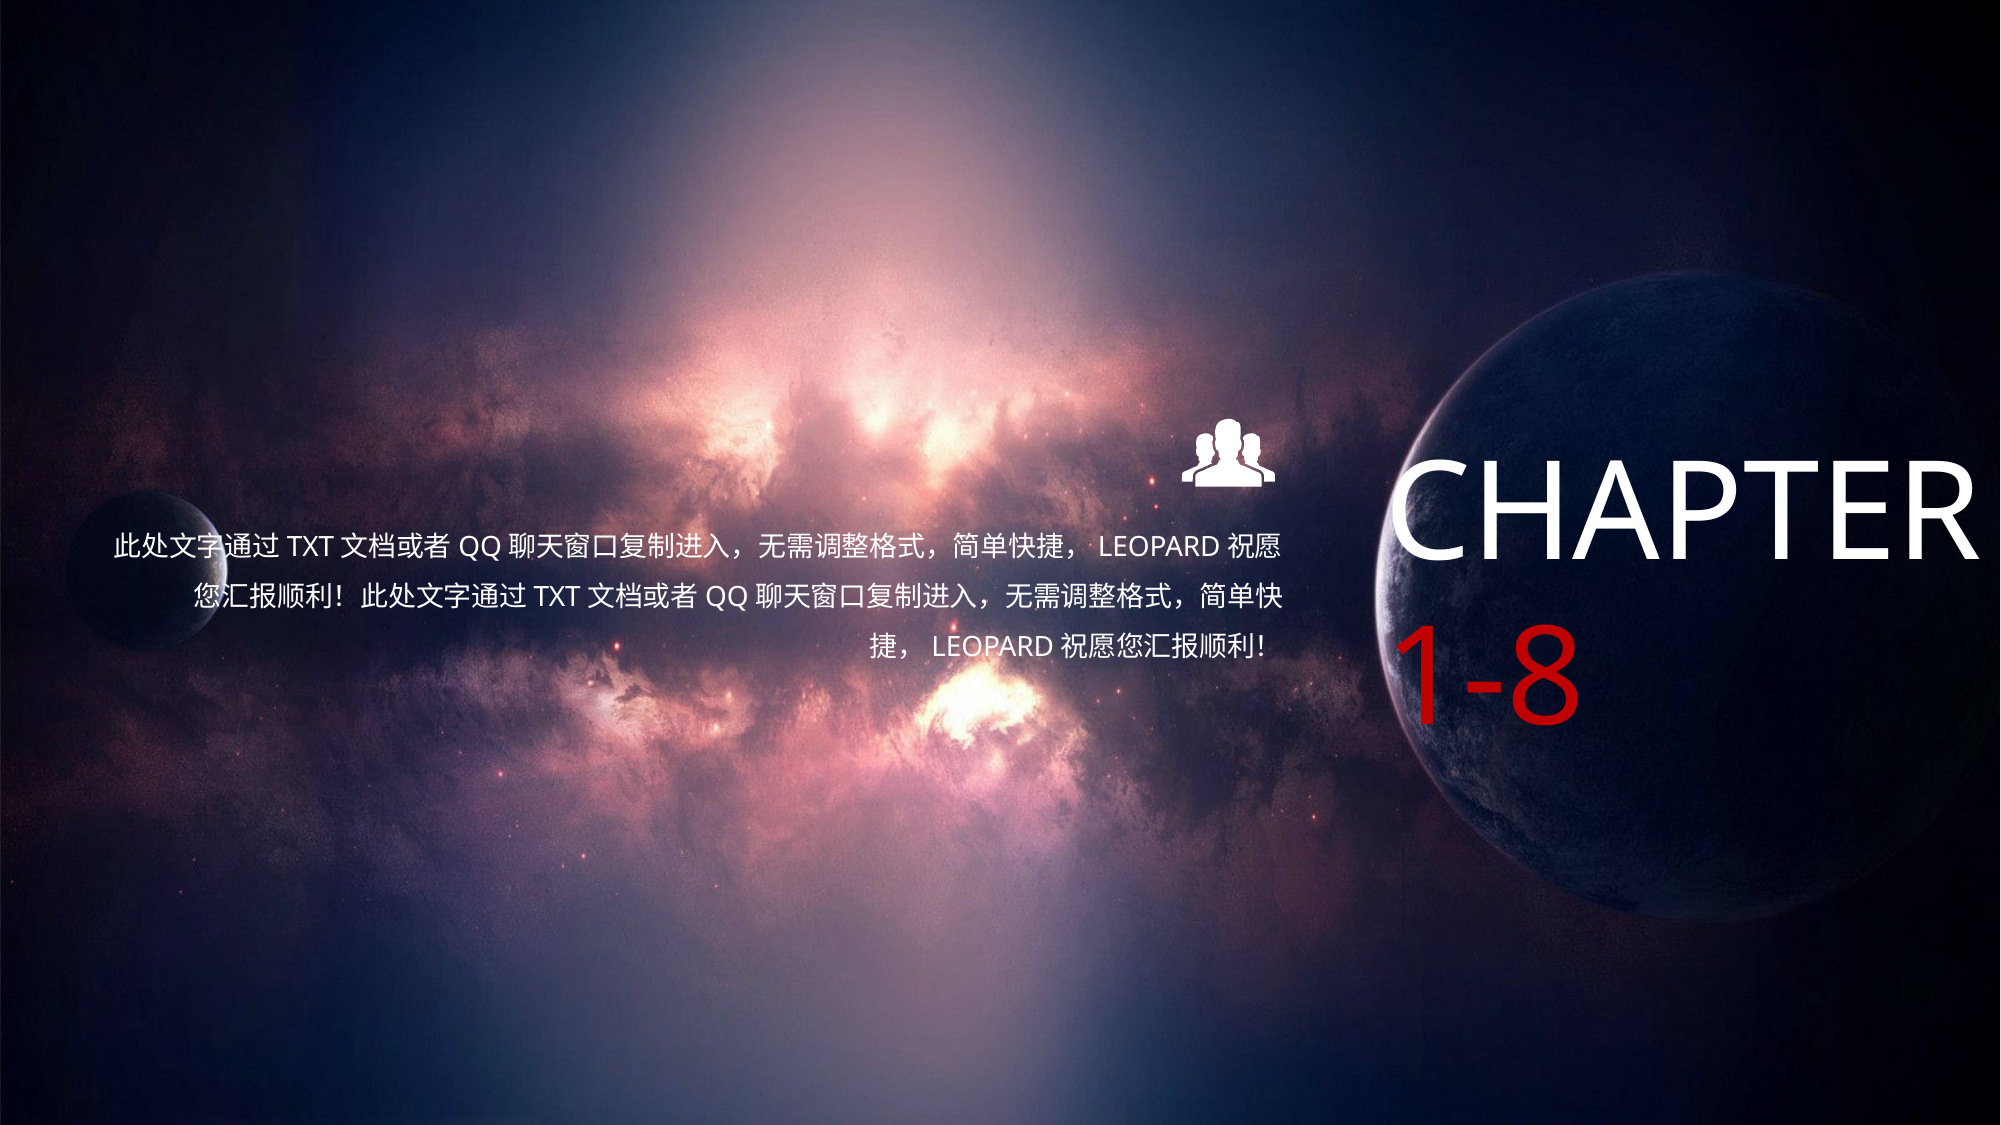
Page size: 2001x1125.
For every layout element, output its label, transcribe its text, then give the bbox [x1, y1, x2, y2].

text_box [1195, 418, 1262, 487]
text_box [1181, 433, 1215, 482]
text_box CHAPTER 1-8 [1369, 414, 1998, 759]
text_box [1241, 433, 1275, 482]
picture [0, 0, 2001, 1125]
text_box 此处文字通过TXT文档或者QQ聊天窗口复制进入，无需调整格式，简单快捷，LEOPARD祝愿您汇报顺利！此处文字通过TXT文档或者QQ聊天窗口复制进入，无需调整格式，简单快捷，LEOPARD祝愿您汇报顺利！ [96, 504, 1298, 670]
